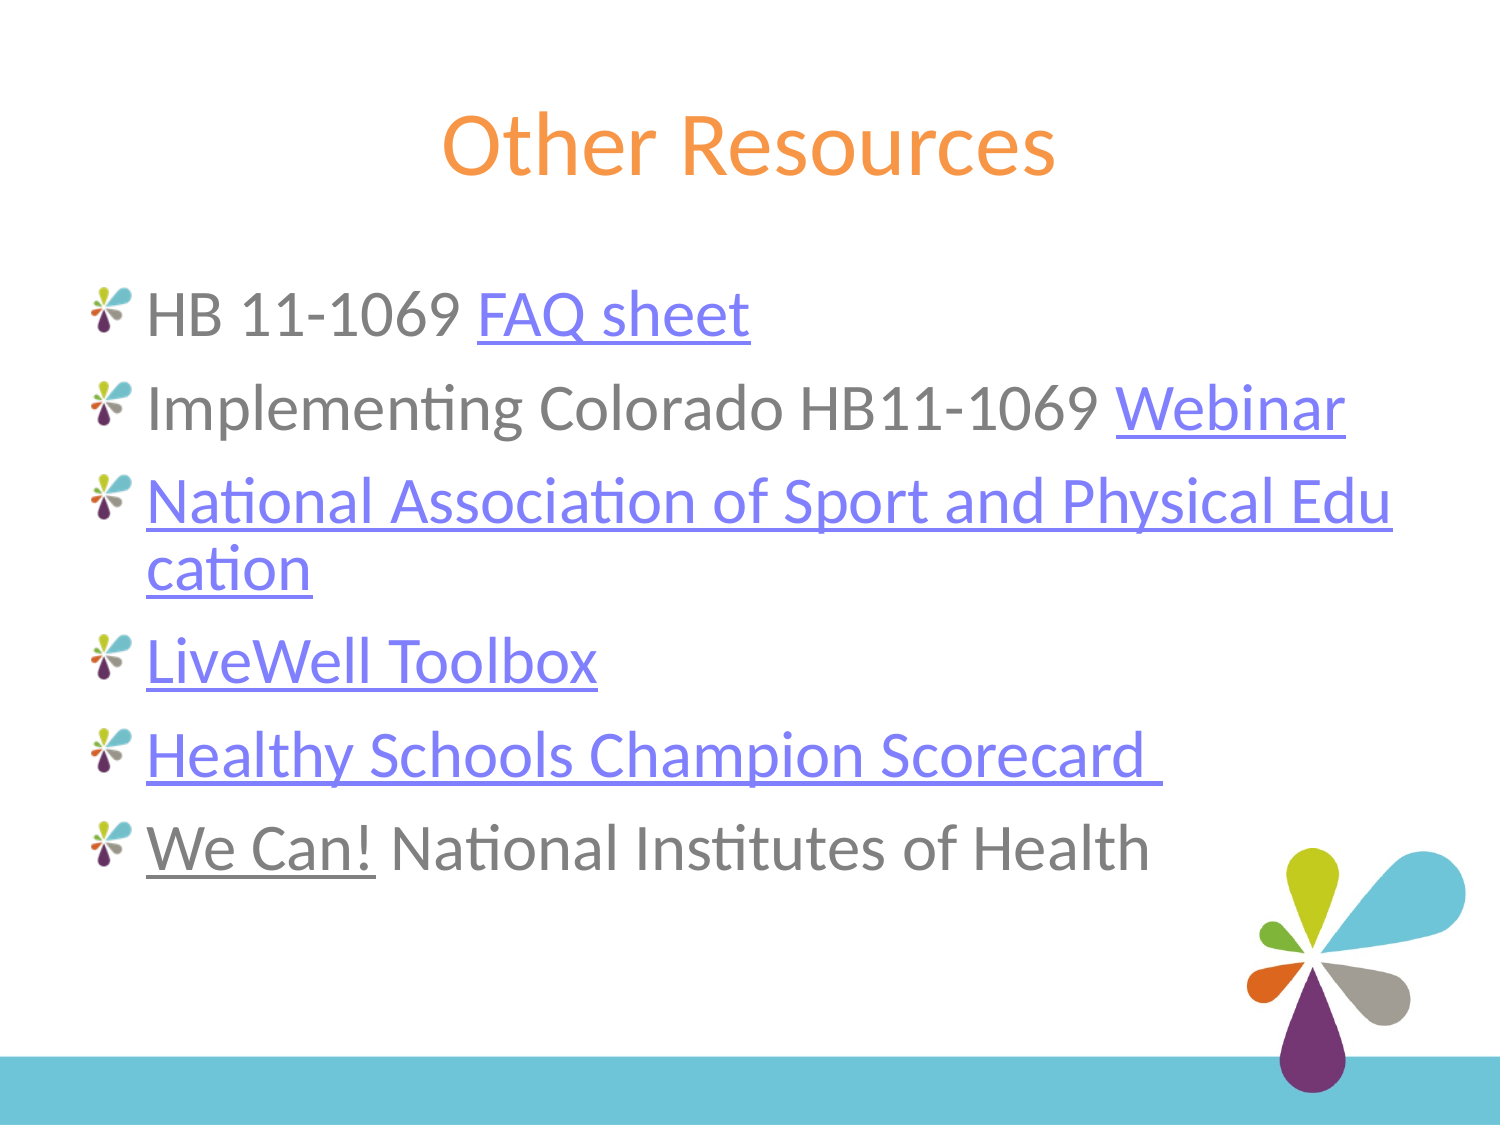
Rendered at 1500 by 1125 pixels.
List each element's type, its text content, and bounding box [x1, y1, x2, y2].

picture [90, 473, 133, 521]
title Other Resources [75, 45, 1425, 233]
picture [90, 286, 133, 334]
picture [90, 727, 133, 774]
list HB 11-1069 FAQ sheet Implementing Colorado HB11-1069 Webinar National Association of Sport and Physical Education LiveWell Toolbox Healthy Schools Champion Scorecard We Can! National Institutes of Health [75, 262, 1425, 1005]
picture [0, 848, 1500, 1125]
picture [90, 633, 133, 681]
picture [90, 380, 133, 427]
picture [90, 820, 133, 868]
